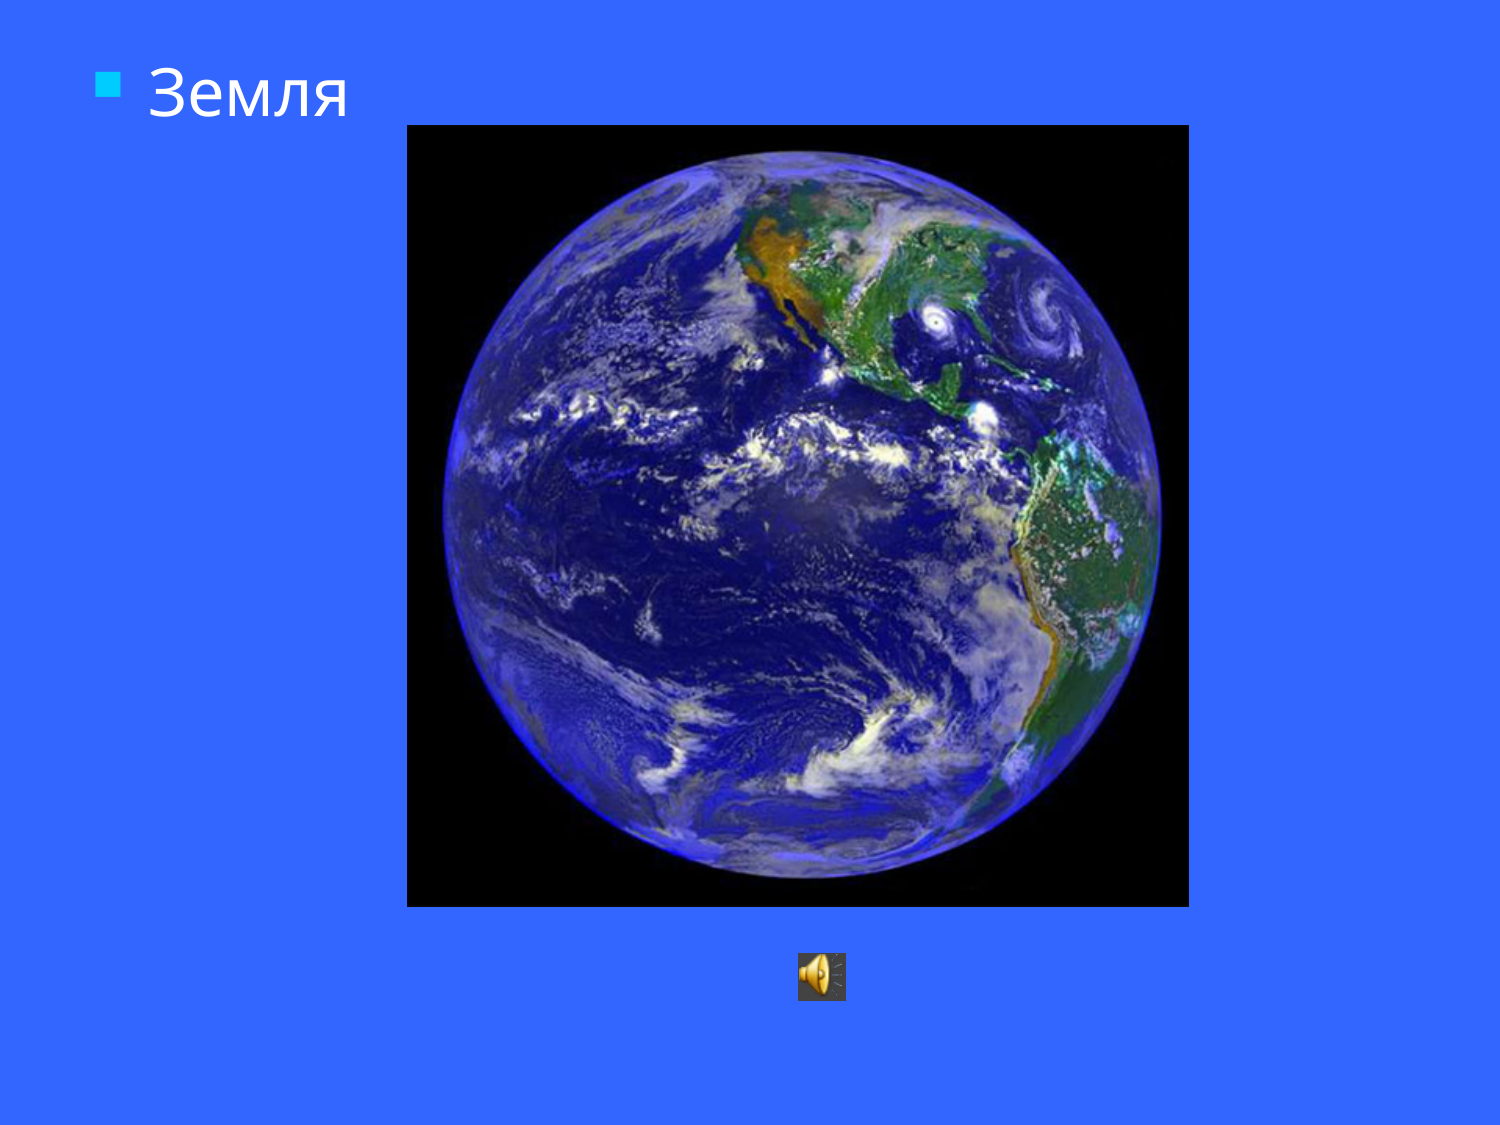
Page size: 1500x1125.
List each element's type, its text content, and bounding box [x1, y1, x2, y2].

picture [407, 125, 1189, 907]
list Земля [76, 42, 1428, 718]
picture [796, 952, 848, 1003]
